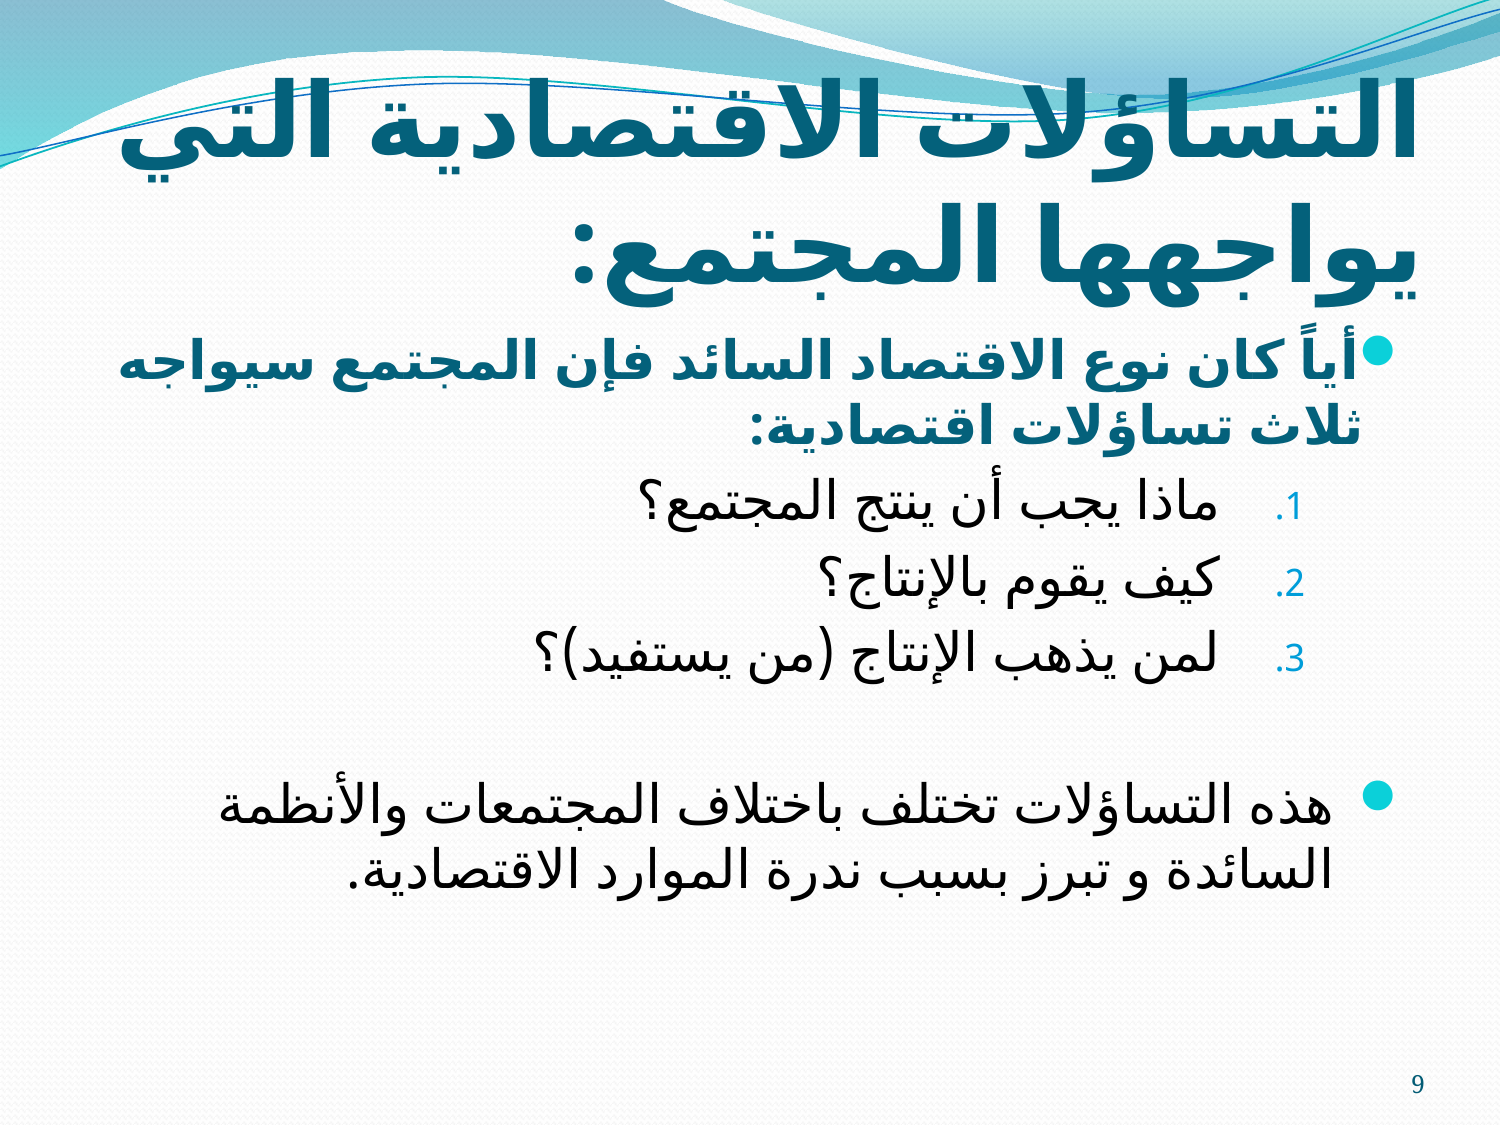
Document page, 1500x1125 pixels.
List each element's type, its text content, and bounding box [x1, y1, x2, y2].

slide_number 9 [1299, 1042, 1425, 1103]
title التساؤلات الاقتصادية التي يواجهها المجتمع: [75, 115, 1425, 303]
list أياً كان نوع الاقتصاد السائد فإن المجتمع سيواجه ثلاث تساؤلات اقتصادية: ماذا يجب أن ينتج المجتمع؟ كيف يقوم بالإنتاج؟ لمن يذهب الإنتاج (من يستفيد)؟ هذه التساؤلات تختلف باختلاف المجتمعات والأنظمة السائدة و تبرز بسبب ندرة الموارد الاقتصادية. [75, 317, 1425, 1038]
